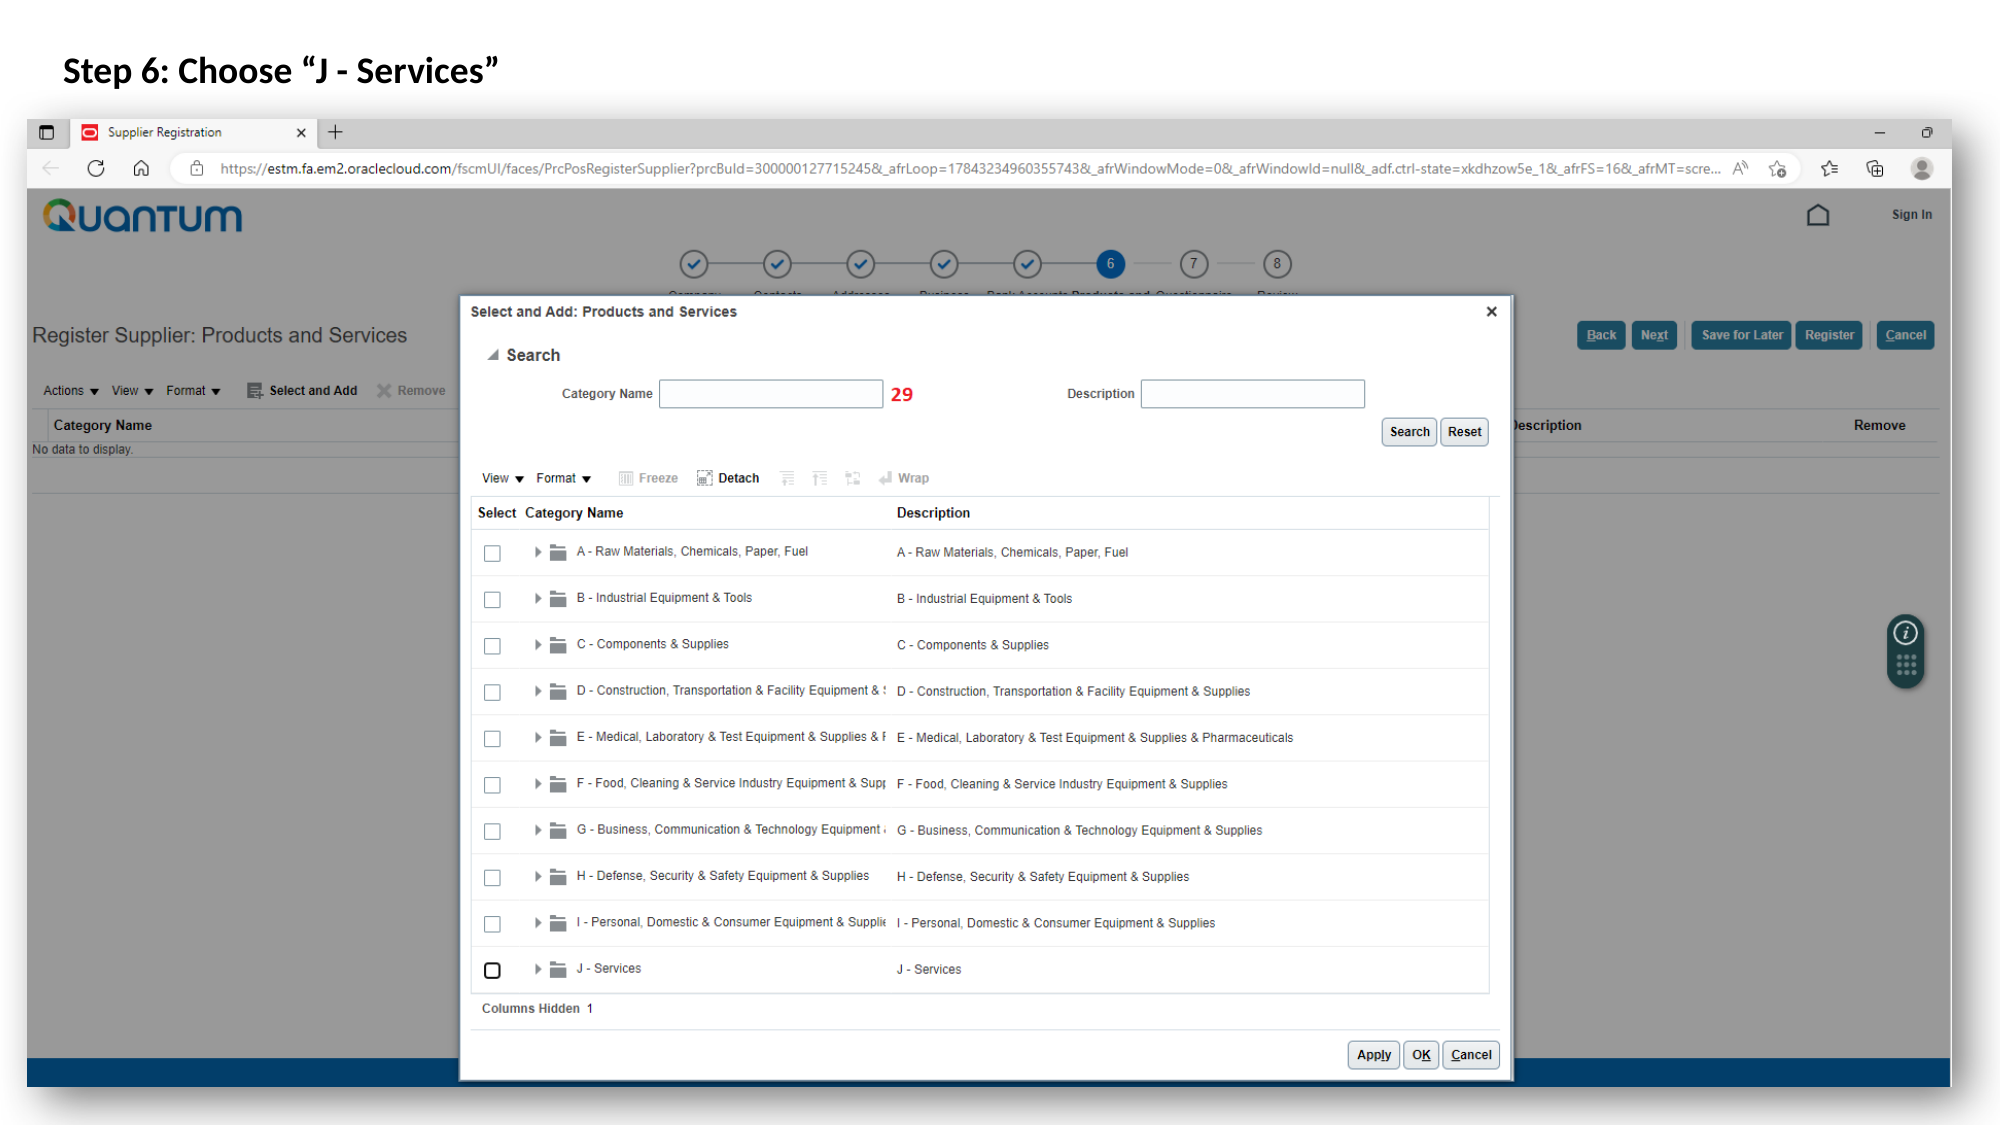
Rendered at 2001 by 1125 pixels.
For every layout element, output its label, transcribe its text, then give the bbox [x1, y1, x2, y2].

text_box Step 6: Choose “J - Services” [48, 38, 1049, 98]
picture [27, 119, 1952, 1087]
